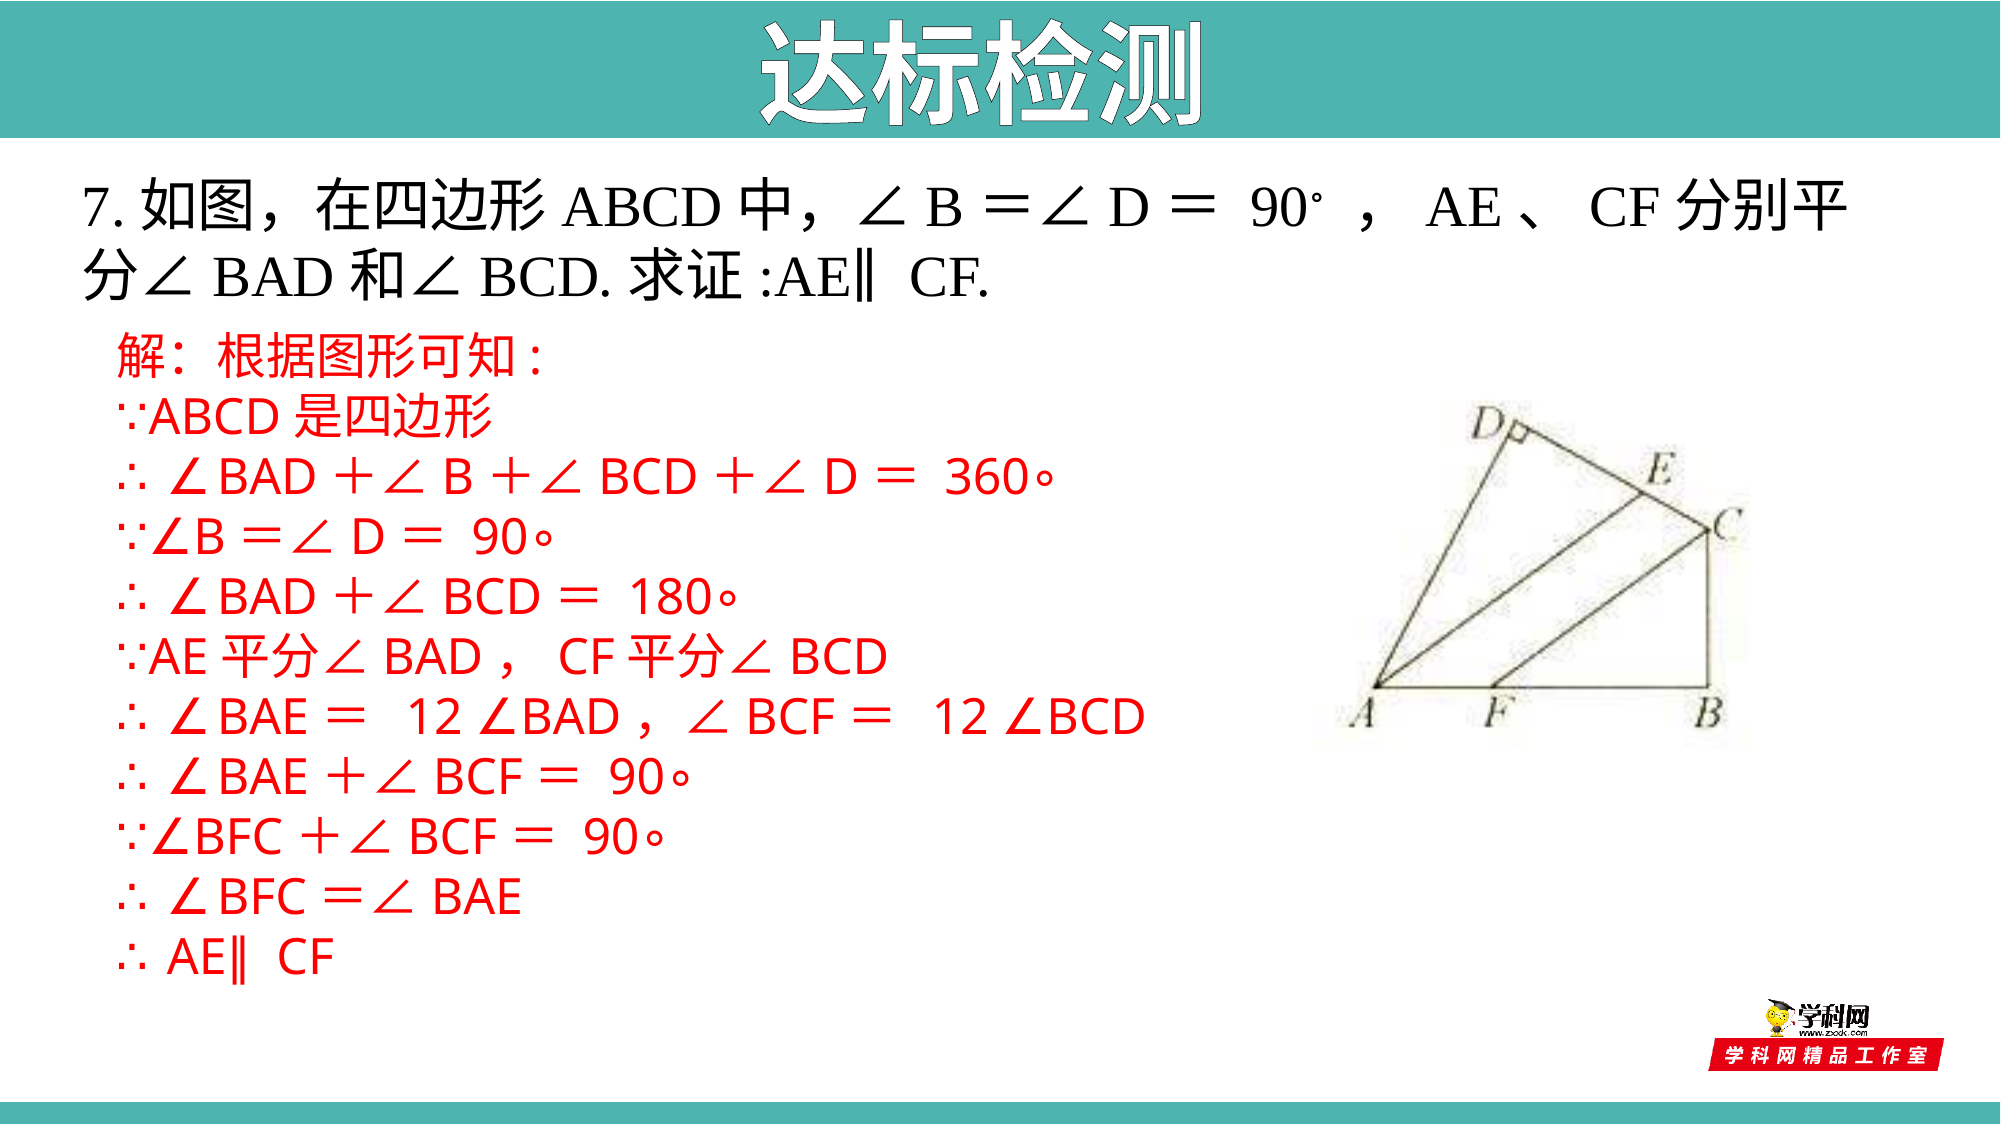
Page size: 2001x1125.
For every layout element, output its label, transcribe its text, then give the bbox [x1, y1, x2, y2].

text_box 解：根据图形可知: ∵ABCD是四边形 ∴∠BAD＋∠B＋∠BCD＋∠D＝ 360∘ ∵∠B＝∠D＝ 90∘ ∴∠BAD＋∠BCD＝ 180∘ ∵AE平分∠BAD，CF平分∠BCD ∴∠BAE＝ 12 ∠BAD，∠BCF＝ 12 ∠BCD ∴∠BAE＋∠BCF＝ 90∘ ∵∠BFC＋∠BCF＝ 90∘ ∴∠BFC＝∠BAE ∴AE∥CF [102, 317, 1307, 993]
text_box 达标检测 [742, 0, 1223, 146]
text_box 7.如图，在四边形ABCD中，∠B＝∠D＝ 90∘ ，AE、CF分别平分∠BAD和∠BCD.求证:AE∥CF. [67, 160, 1898, 316]
picture [0, 1, 2001, 1124]
